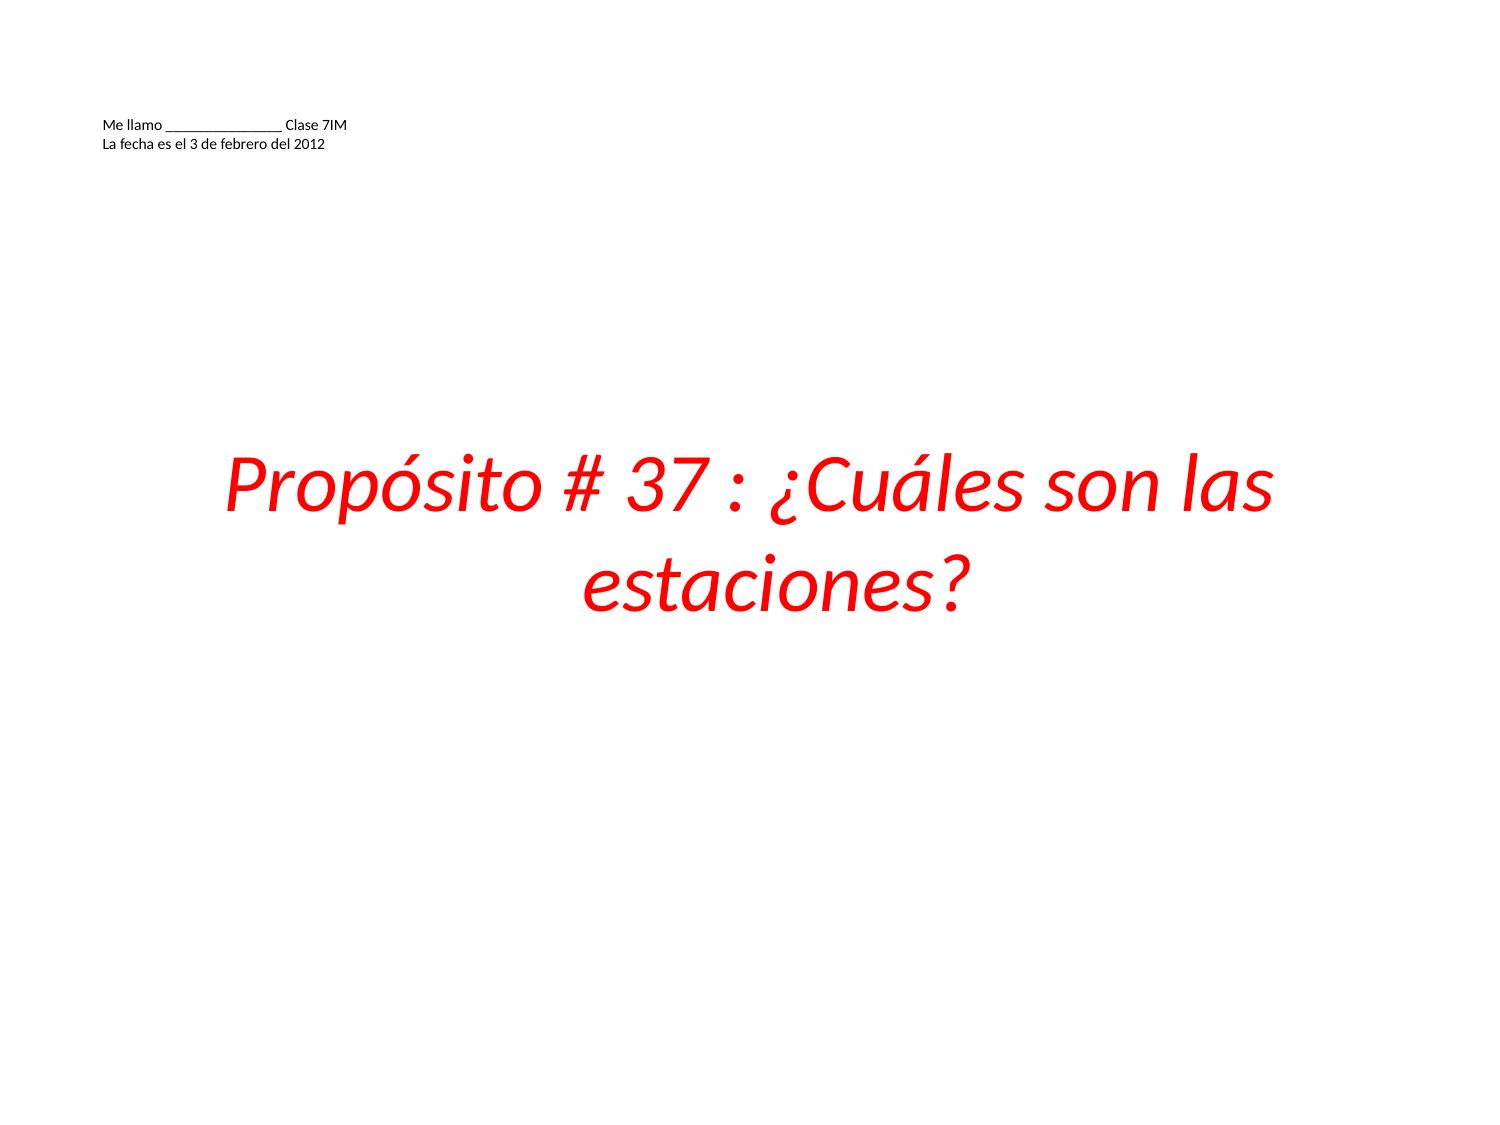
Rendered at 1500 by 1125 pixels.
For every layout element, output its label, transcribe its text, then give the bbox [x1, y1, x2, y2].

list Propósito # 37 : ¿Cuáles son las estaciones? [75, 187, 1425, 1075]
title Me llamo _______________ Clase 7IM La fecha es el 3 de febrero del 2012 [87, 75, 1438, 213]
